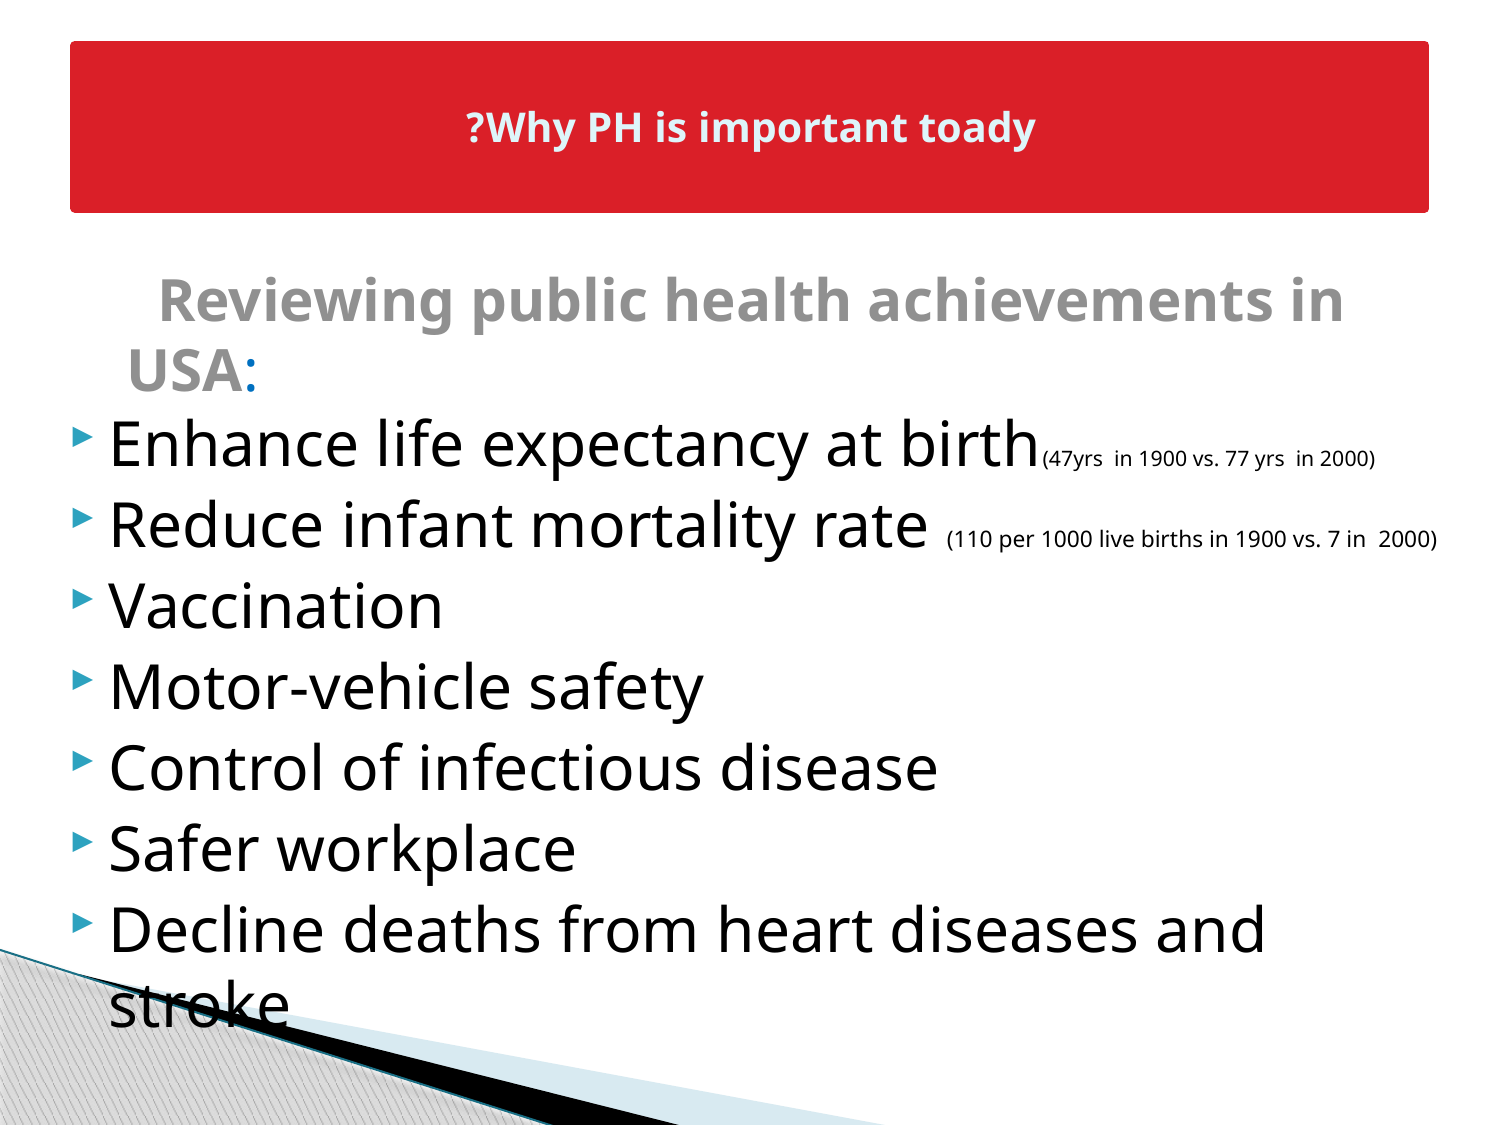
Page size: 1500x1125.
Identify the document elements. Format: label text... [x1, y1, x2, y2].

list Enhance life expectancy at birth(47yrs in 1900 vs. 77 yrs in 2000) Reduce infant mortality rate (110 per 1000 live births in 1900 vs. 7 in 2000) Vaccination Motor-vehicle safety Control of infectious disease Safer workplace Decline deaths from heart diseases and stroke [37, 397, 1463, 1063]
text_box Reviewing public health achievements in USA: [112, 255, 1435, 410]
title Why PH is important toady? [70, 41, 1429, 213]
